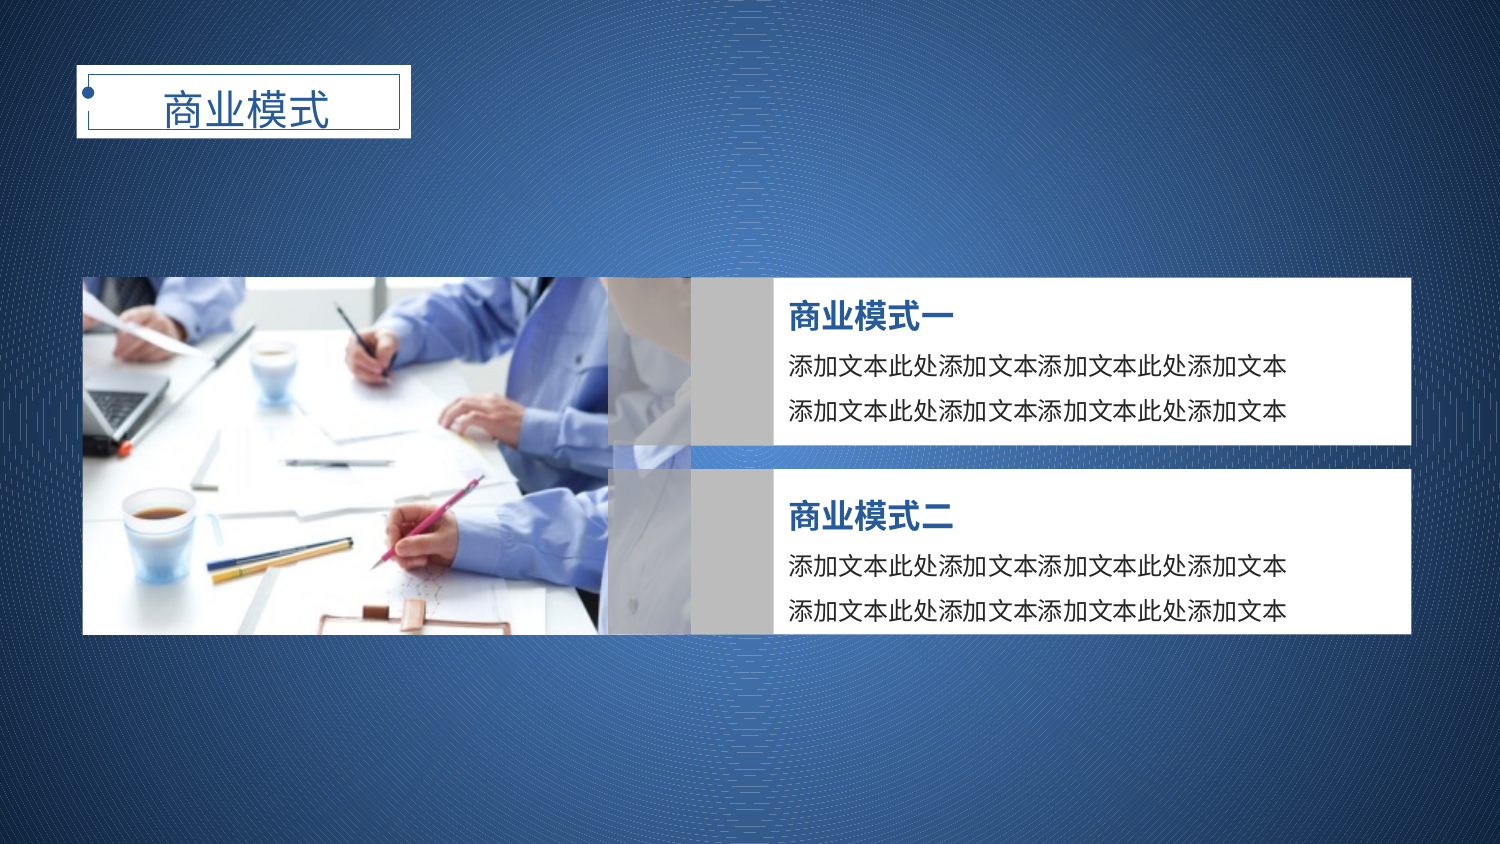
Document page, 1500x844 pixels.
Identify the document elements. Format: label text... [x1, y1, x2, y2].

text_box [76, 51, 412, 139]
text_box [607, 277, 1412, 446]
picture [82, 277, 692, 635]
text_box 商业模式一 添加文本此处添加文本添加文本此处添加文本 添加文本此处添加文本添加文本此处添加文本 [773, 268, 1376, 275]
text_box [607, 468, 1412, 635]
